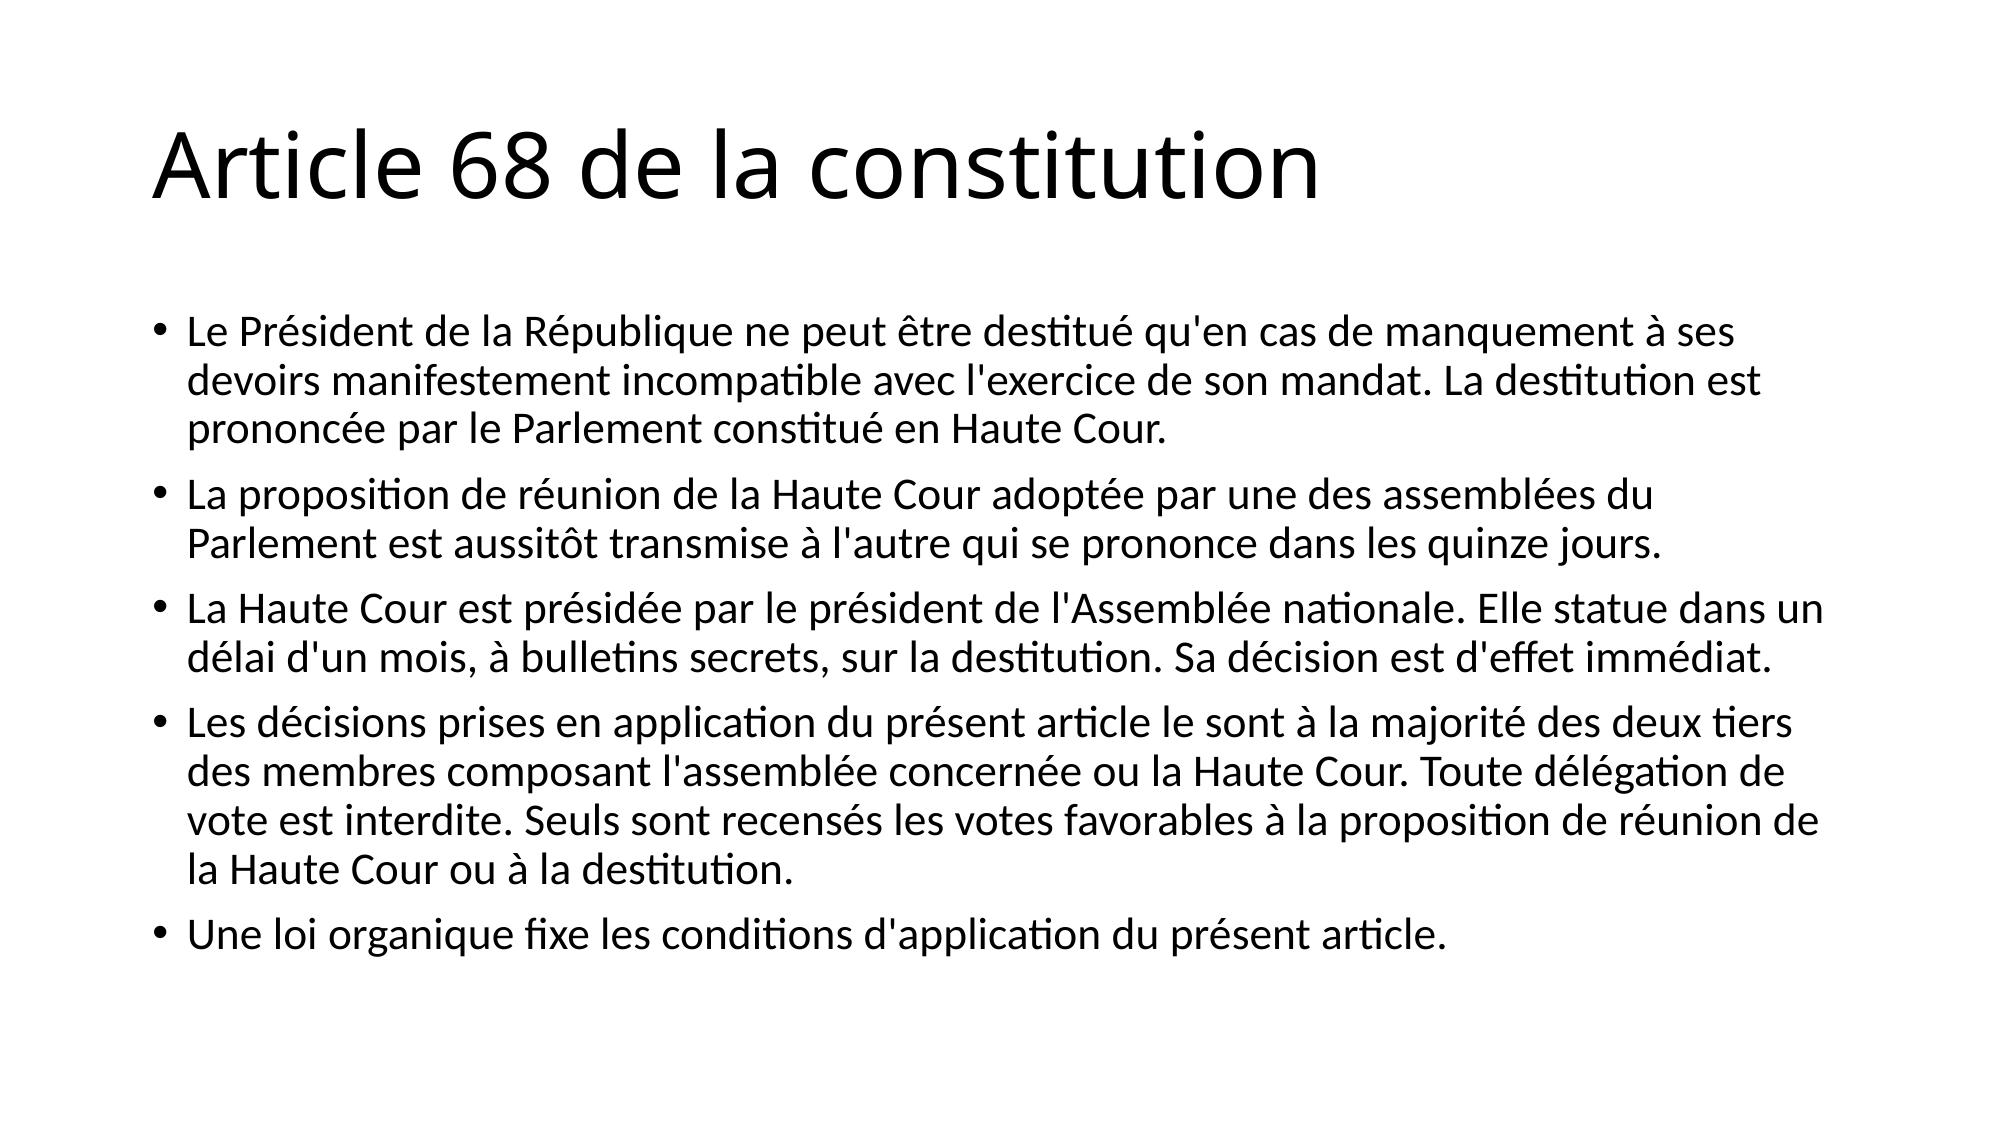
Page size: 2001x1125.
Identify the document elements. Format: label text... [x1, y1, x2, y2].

list Le Président de la République ne peut être destitué qu'en cas de manquement à ses devoirs manifestement incompatible avec l'exercice de son mandat. La destitution est prononcée par le Parlement constitué en Haute Cour. La proposition de réunion de la Haute Cour adoptée par une des assemblées du Parlement est aussitôt transmise à l'autre qui se prononce dans les quinze jours. La Haute Cour est présidée par le président de l'Assemblée nationale. Elle statue dans un délai d'un mois, à bulletins secrets, sur la destitution. Sa décision est d'effet immédiat. Les décisions prises en application du présent article le sont à la majorité des deux tiers des membres composant l'assemblée concernée ou la Haute Cour. Toute délégation de vote est interdite. Seuls sont recensés les votes favorables à la proposition de réunion de la Haute Cour ou à la destitution. Une loi organique fixe les conditions d'application du présent article. [137, 299, 1863, 1014]
title Article 68 de la constitution [137, 59, 1863, 278]
